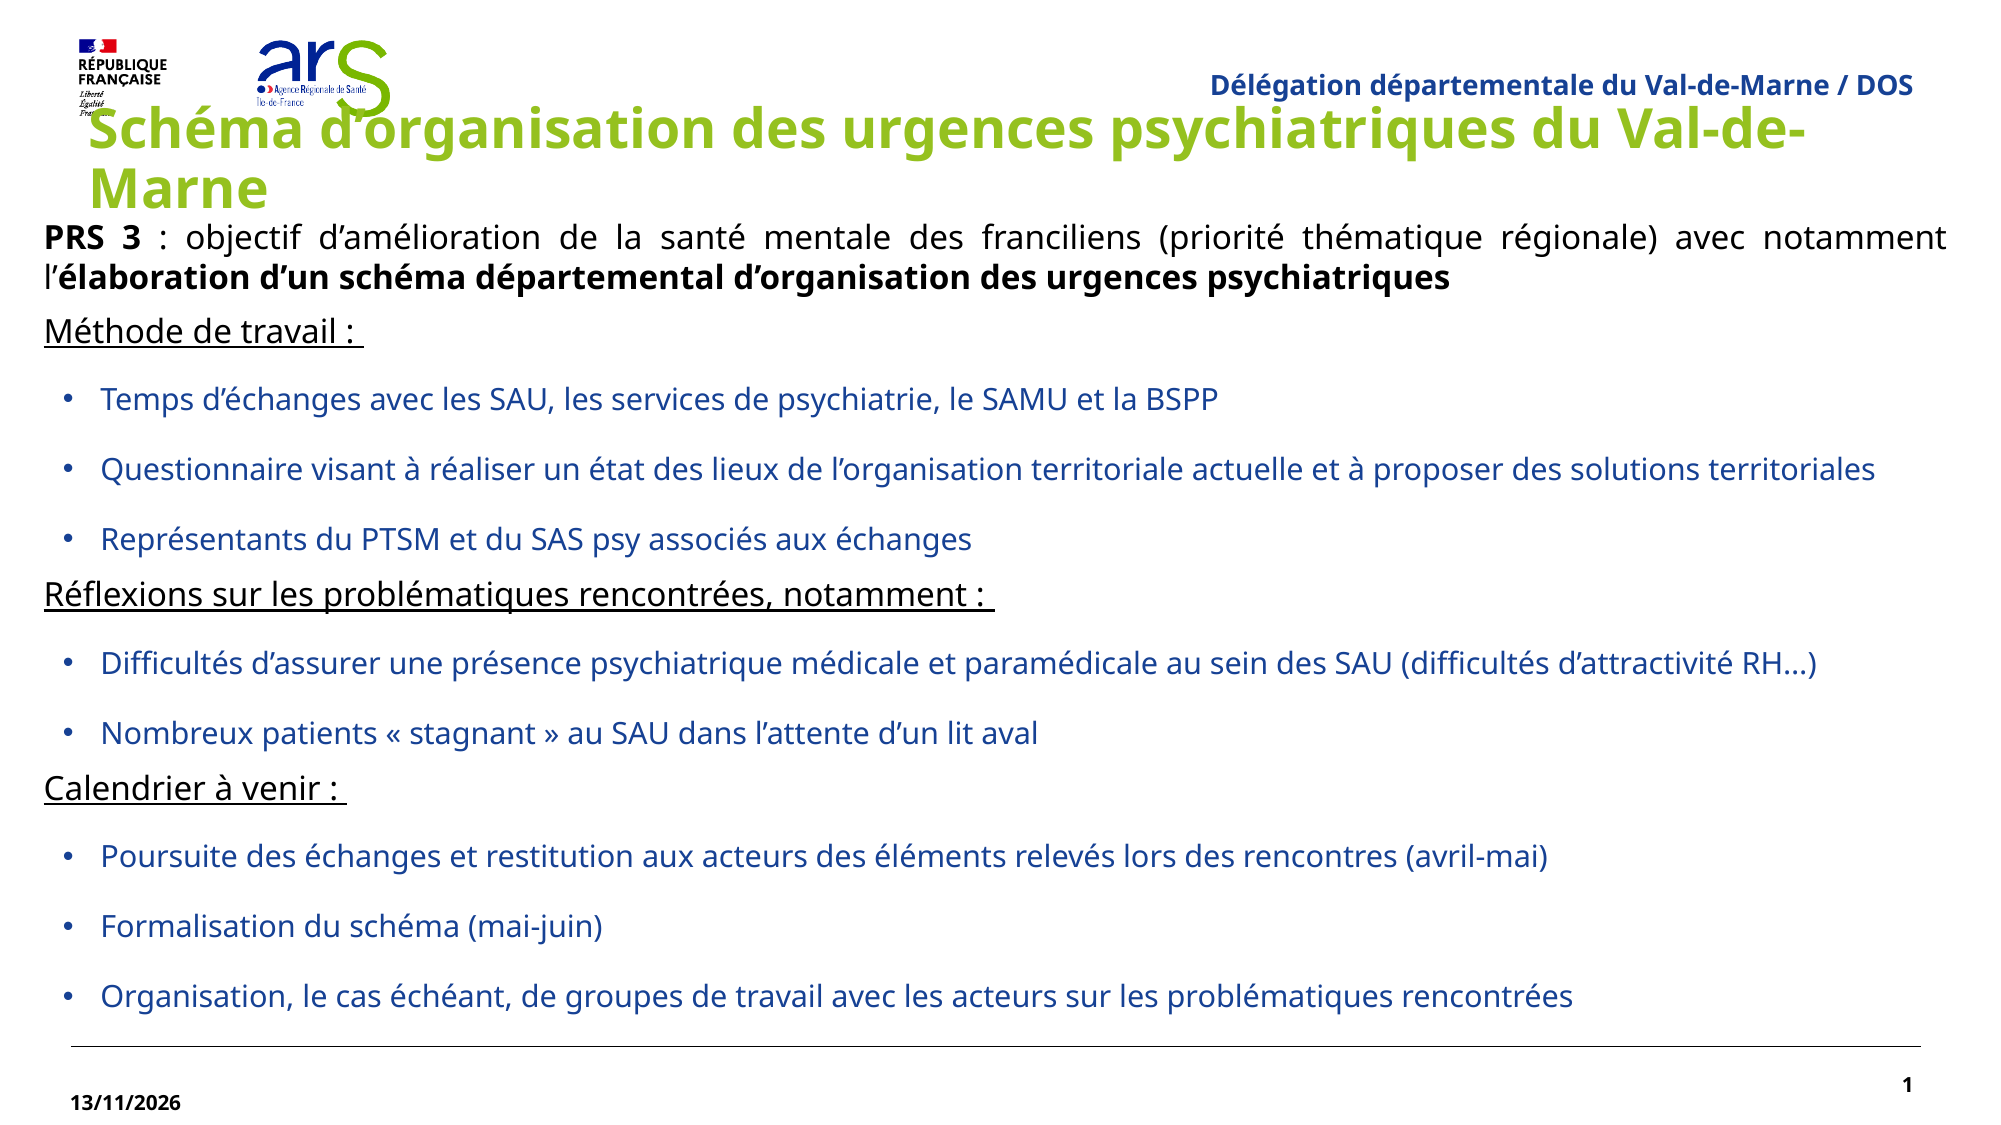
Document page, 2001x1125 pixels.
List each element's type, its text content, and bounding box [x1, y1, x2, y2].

list PRS 3 : objectif d’amélioration de la santé mentale des franciliens (priorité thématique régionale) avec notamment l’élaboration d’un schéma départemental d’organisation des urgences psychiatriques Méthode de travail : Temps d’échanges avec les SAU, les services de psychiatrie, le SAMU et la BSPP Questionnaire visant à réaliser un état des lieux de l’organisation territoriale actuelle et à proposer des solutions territoriales Représentants du PTSM et du SAS psy associés aux échanges Réflexions sur les problématiques rencontrées, notamment : Difficultés d’assurer une présence psychiatrique médicale et paramédicale au sein des SAU (difficultés d’attractivité RH…) Nombreux patients « stagnant » au SAU dans l’attente d’un lit aval Calendrier à venir : Poursuite des échanges et restitution aux acteurs des éléments relevés lors des rencontres (avril-mai) Formalisation du schéma (mai-juin) Organisation, le cas échéant, de groupes de travail avec les acteurs sur les problématiques rencontrées [23, 216, 1951, 1125]
picture [256, 40, 390, 117]
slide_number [55, 1065, 311, 1125]
title Schéma d’organisation des urgences psychiatriques du Val-de-Marne [70, 121, 1977, 201]
slide_number 1 [1618, 1046, 1914, 1125]
footer Délégation départementale du Val-de-Marne / DOS [627, 44, 1914, 124]
picture [63, 23, 182, 142]
